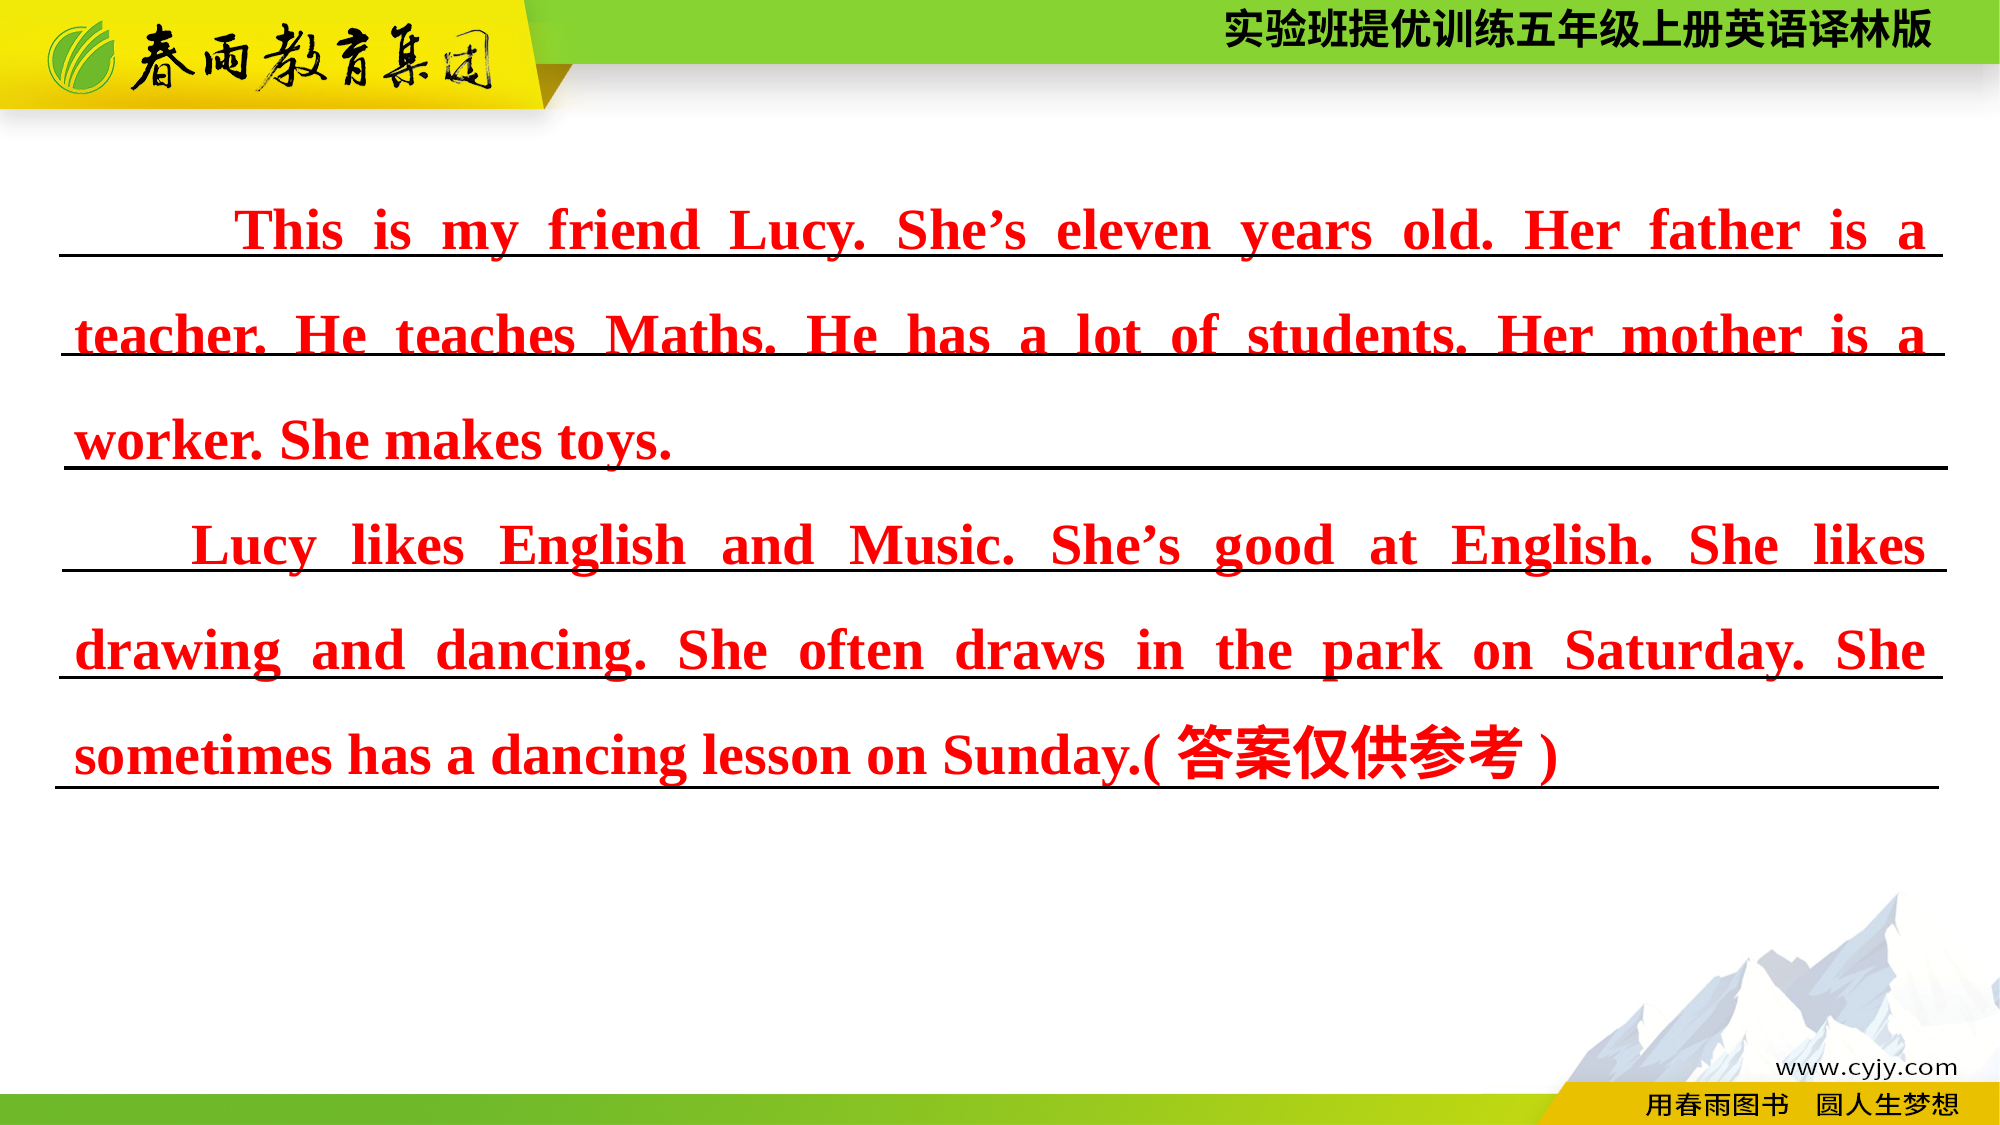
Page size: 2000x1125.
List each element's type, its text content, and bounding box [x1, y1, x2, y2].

list This is my friend Lucy. She’s eleven years old. Her father is a teacher. He teaches Maths. He has a lot of students. Her mother is a worker. She makes toys. Lucy likes English and Music. She’s good at English. She likes drawing and dancing. She often draws in the park on Saturday. She sometimes has a dancing lesson on Sunday.(答案仅供参考) [59, 264, 1944, 360]
list This is my friend Lucy. She’s eleven years old. Her father is a teacher. He teaches Maths. He has a lot of students. Her mother is a worker. She makes toys. Lucy likes English and Music. She’s good at English. She likes drawing and dancing. She often draws in the park on Saturday. She sometimes has a dancing lesson on Sunday.(答案仅供参考) [59, 149, 1944, 255]
list This is my friend Lucy. She’s eleven years old. Her father is a teacher. He teaches Maths. He has a lot of students. Her mother is a worker. She makes toys. Lucy likes English and Music. She’s good at English. She likes drawing and dancing. She often draws in the park on Saturday. She sometimes has a dancing lesson on Sunday.(答案仅供参考) [59, 687, 1944, 787]
picture [0, 0, 2000, 1125]
list This is my friend Lucy. She’s eleven years old. Her father is a teacher. He teaches Maths. He has a lot of students. Her mother is a worker. She makes toys. Lucy likes English and Music. She’s good at English. She likes drawing and dancing. She often draws in the park on Saturday. She sometimes has a dancing lesson on Sunday.(答案仅供参考) [59, 361, 1944, 677]
